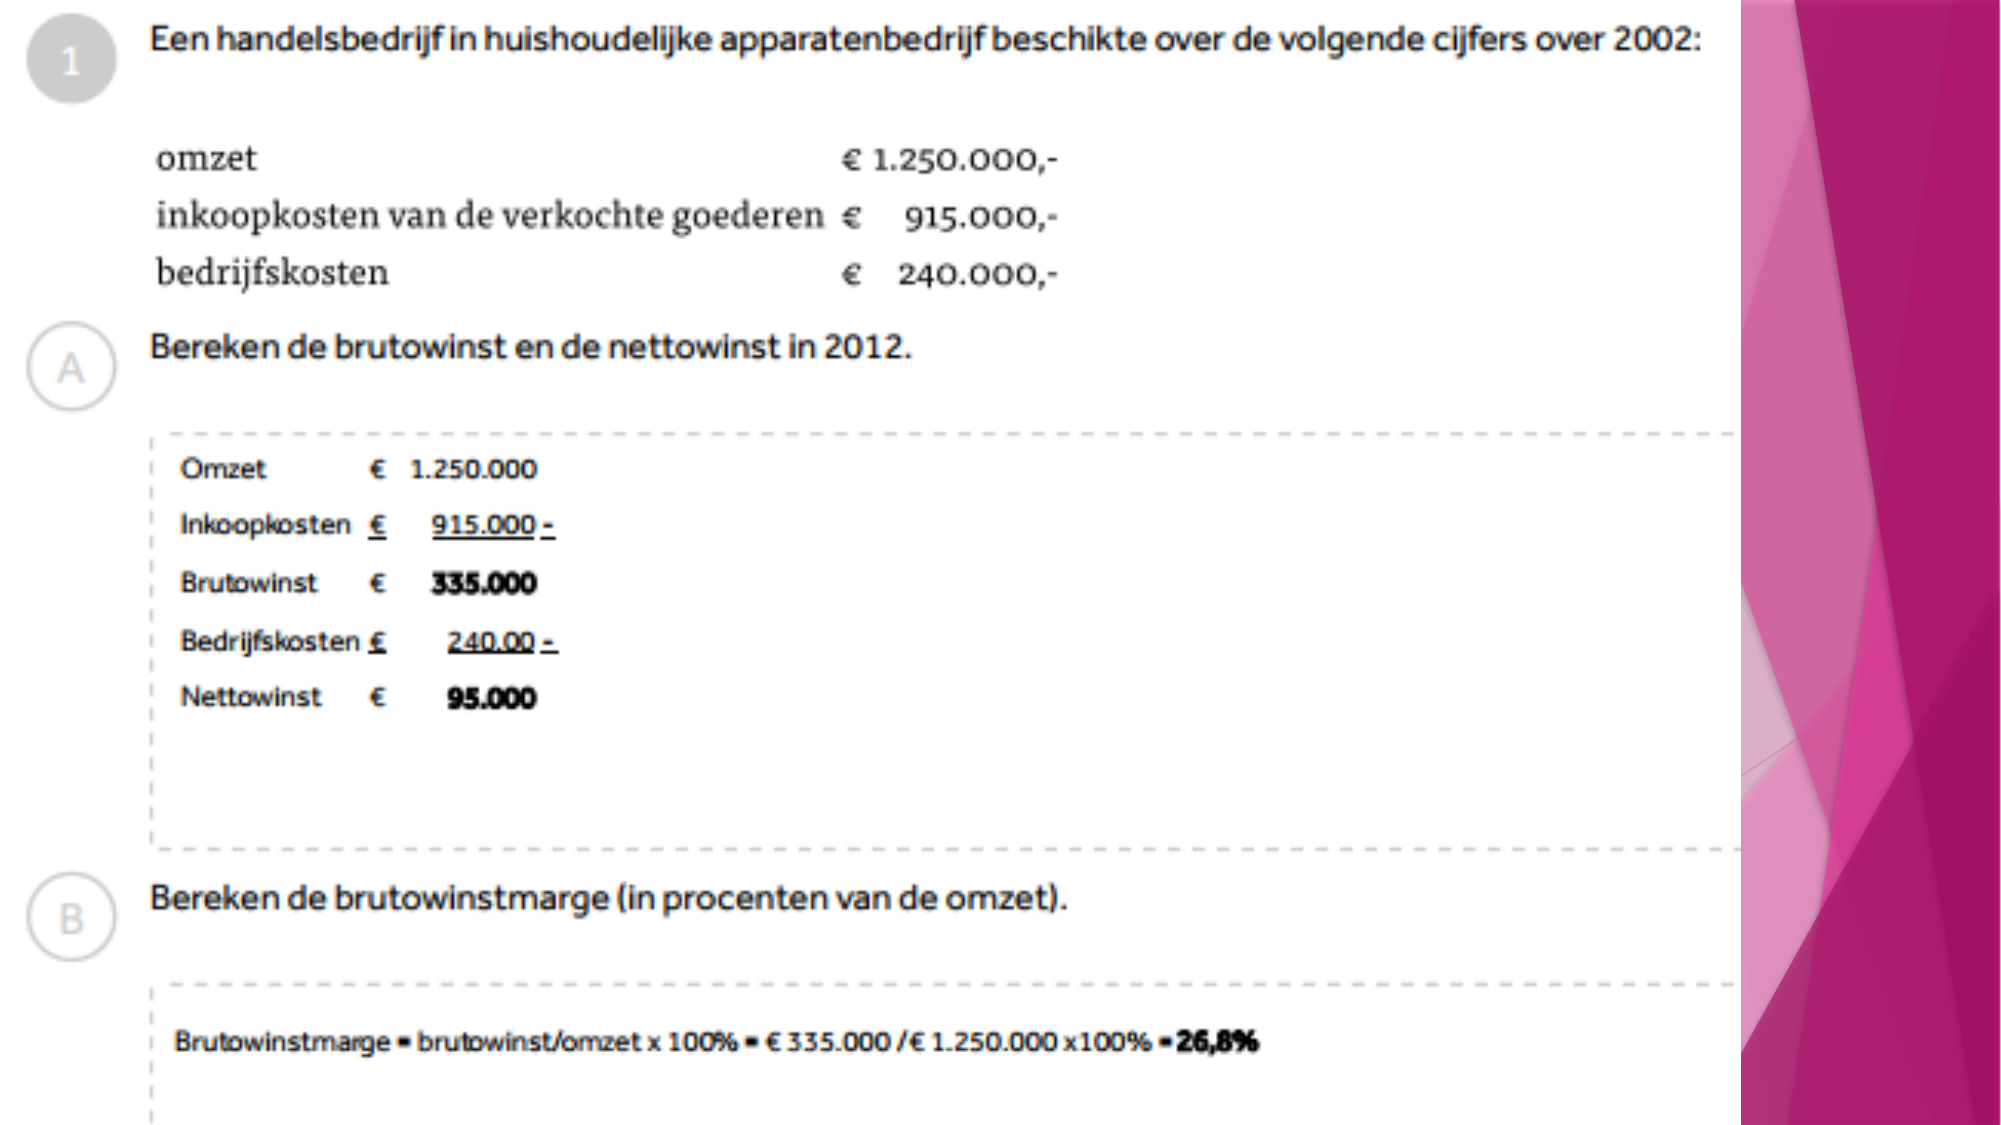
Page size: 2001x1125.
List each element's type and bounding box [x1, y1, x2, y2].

picture [0, 0, 1742, 1125]
